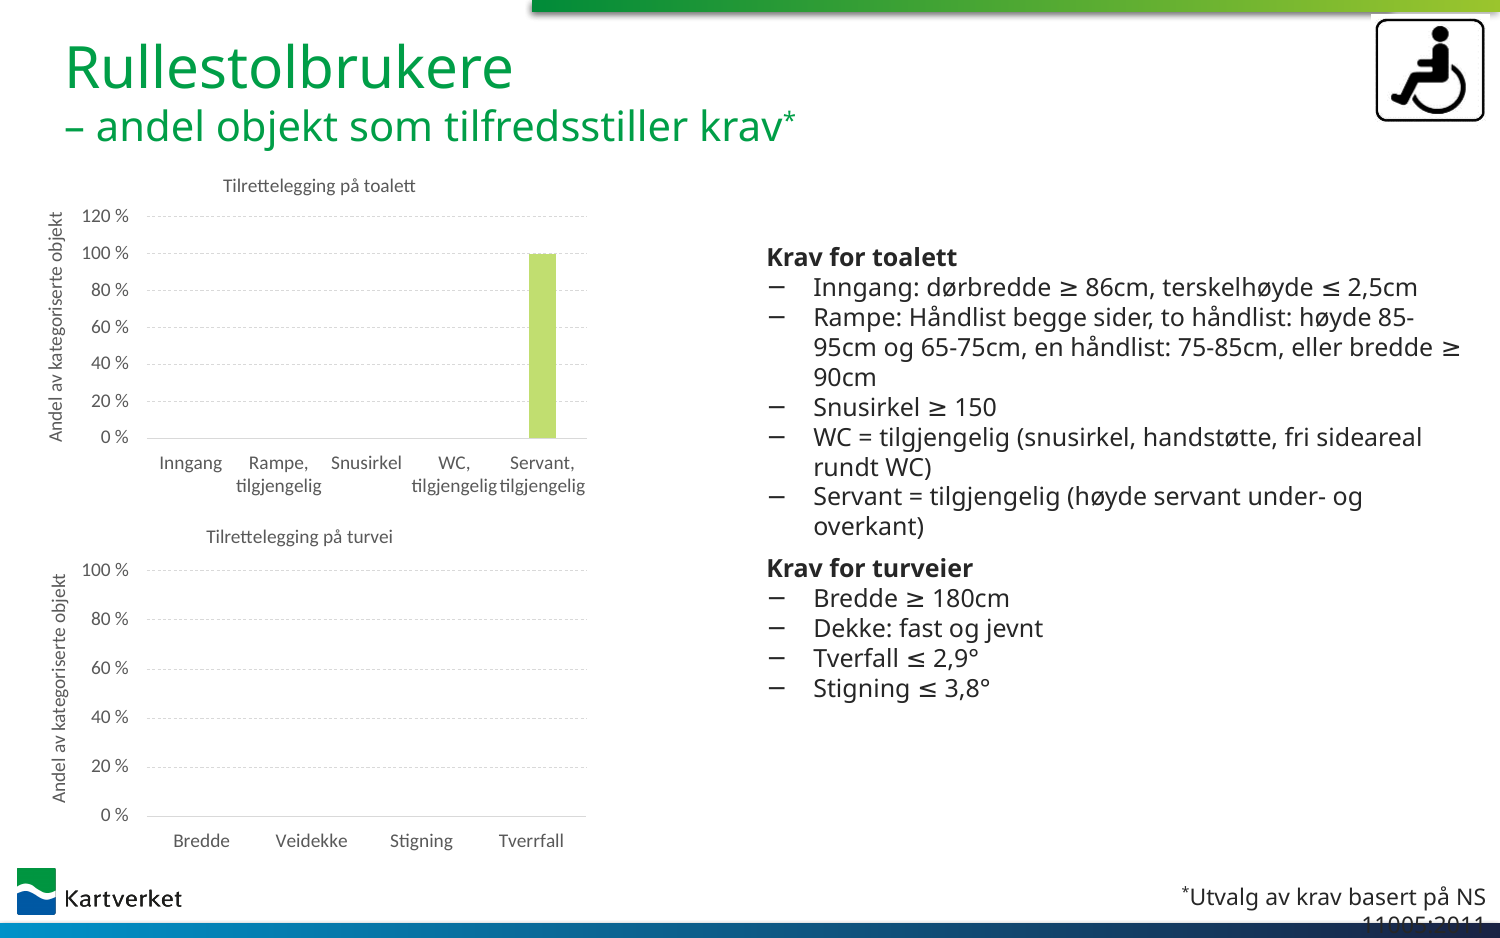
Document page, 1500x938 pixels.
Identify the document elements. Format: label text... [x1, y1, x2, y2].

text_box Krav for toalett Inngang: dørbredde ≥ 86cm, terskelhøyde ≤ 2,5cm Rampe: Håndlist begge sider, to håndlist: høyde 85-95cm og 65-75cm, en håndlist: 75-85cm, eller bredde ≥ 90cm Snusirkel ≥ 150 WC = tilgjengelig (snusirkel, handstøtte, fri sideareal rundt WC) Servant = tilgjengelig (høyde servant under- og overkant) [751, 234, 1483, 545]
text_box *Utvalg av krav basert på NS 11005:2011 [1068, 873, 1500, 938]
text_box Krav for turveier Bredde ≥ 180cm Dekke: fast og jevnt Tverfall ≤ 2,9° Stigning ≤ 3,8° [751, 545, 1483, 710]
picture [1371, 13, 1491, 127]
text_box Rullestolbrukere – andel objekt som tilfredsstiller krav* [49, 14, 1431, 158]
picture [41, 166, 598, 505]
picture [41, 520, 598, 859]
